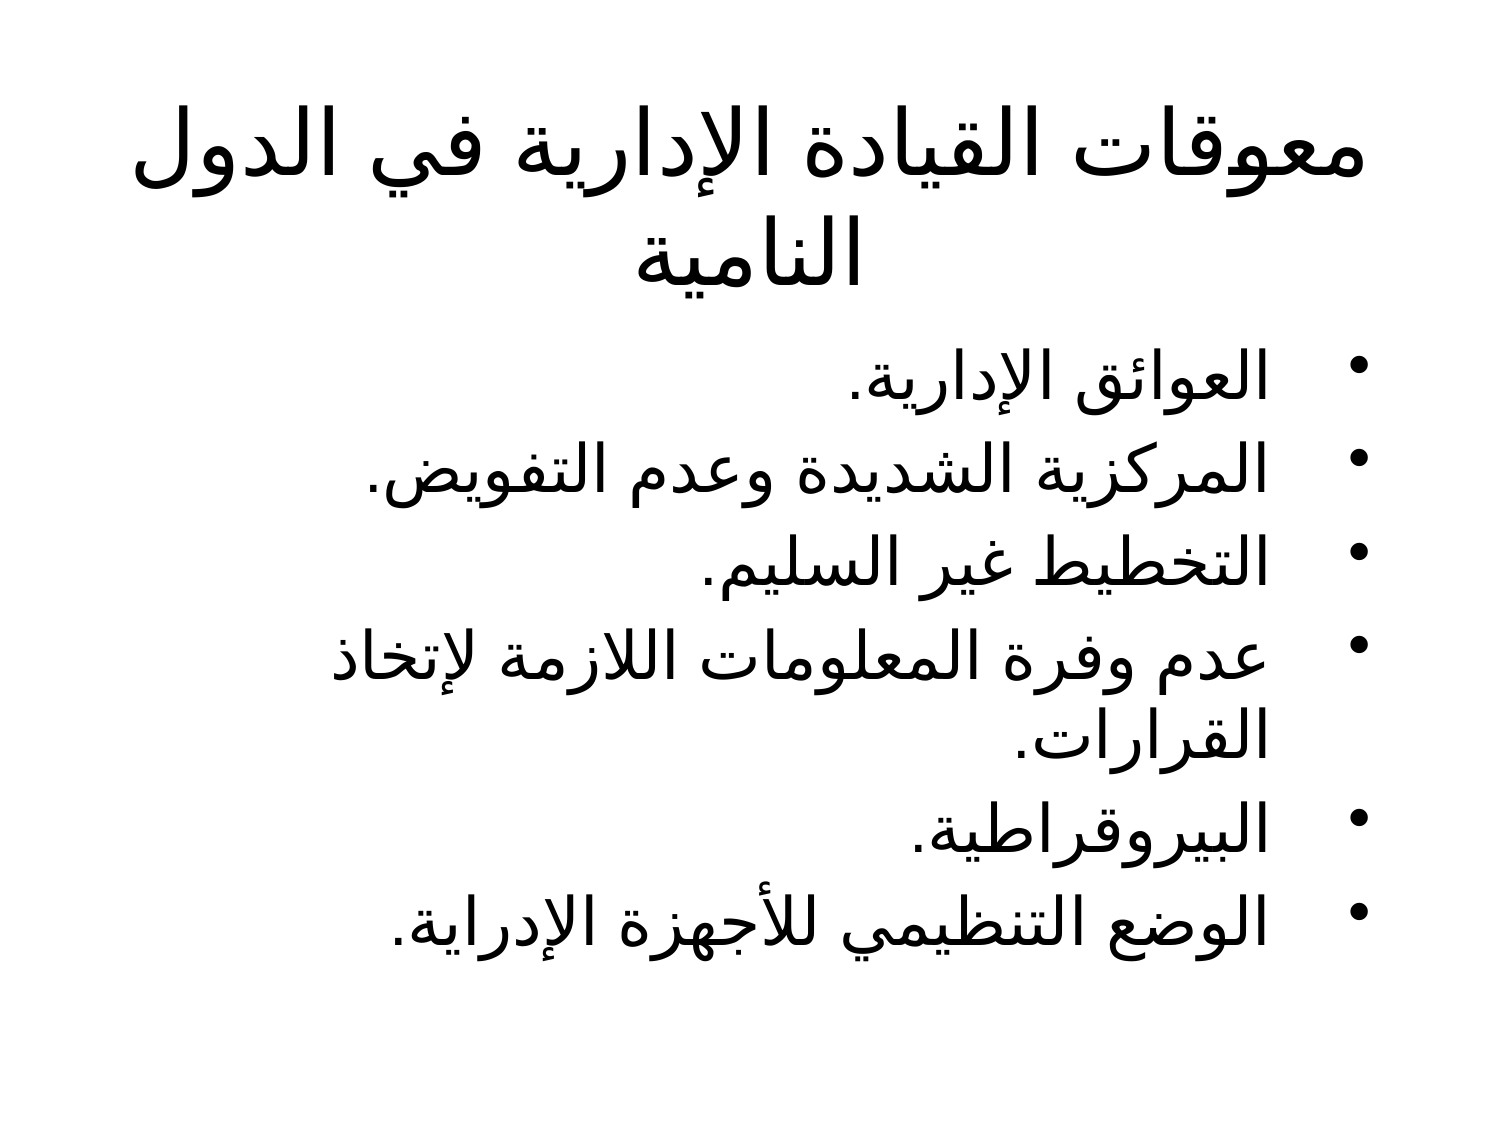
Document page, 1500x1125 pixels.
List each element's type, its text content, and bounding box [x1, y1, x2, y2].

list العوائق الإدارية. المركزية الشديدة وعدم التفويض. التخطيط غير السليم. عدم وفرة المعلومات اللازمة لإتخاذ القرارات. البيروقراطية. الوضع التنظيمي للأجهزة الإدراية. [112, 324, 1388, 1001]
title معوقات القيادة الإدارية في الدول النامية [112, 99, 1388, 288]
